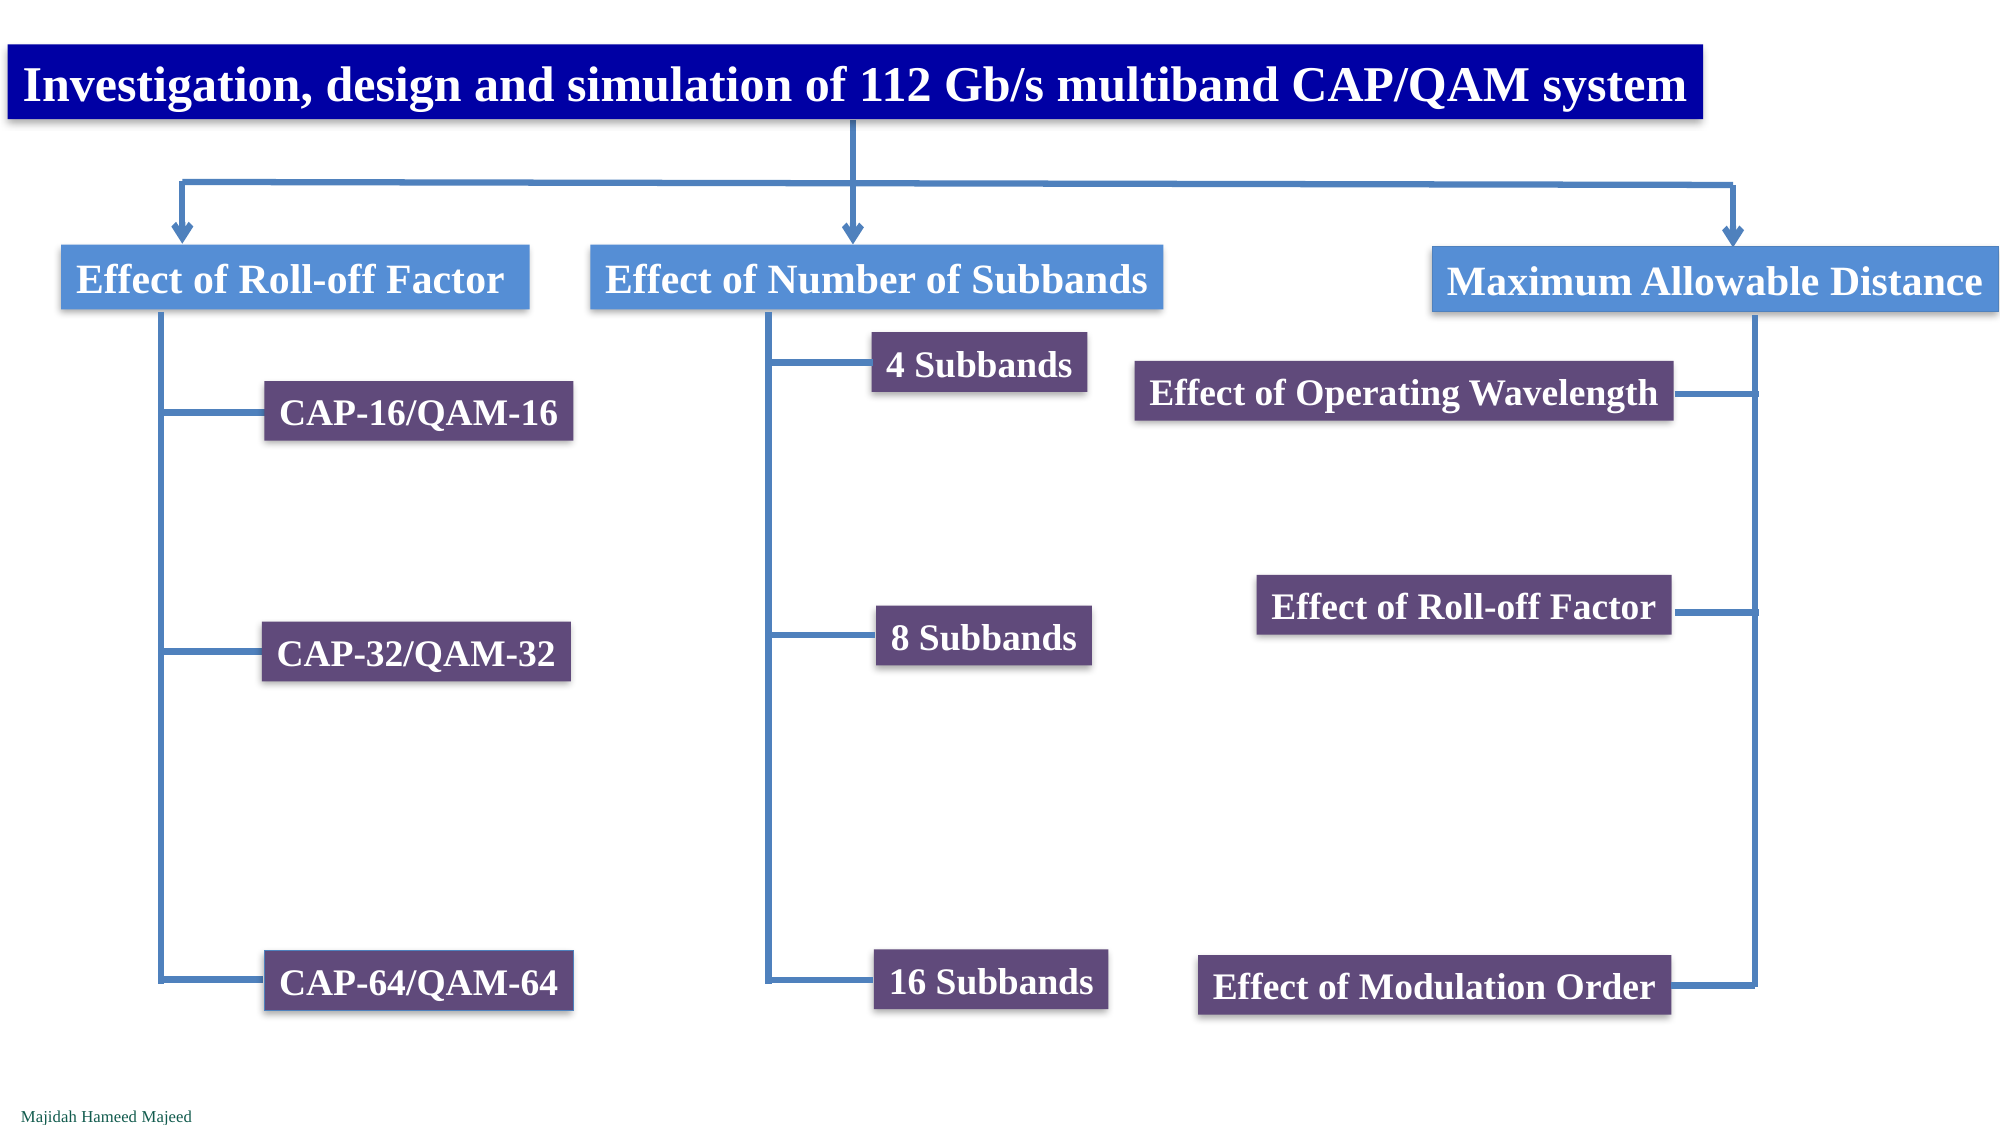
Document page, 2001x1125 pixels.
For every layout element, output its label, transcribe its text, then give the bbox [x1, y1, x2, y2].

text_box Effect of Modulation Order [1198, 955, 1672, 1015]
text_box Effect of Roll-off Factor [1256, 574, 1672, 635]
text_box CAP-16/QAM-16 [264, 381, 574, 441]
text_box CAP-64/QAM-64 [264, 950, 574, 1011]
text_box 4 Subbands [871, 332, 1088, 392]
text_box Majidah Hameed Majeed [6, 1098, 208, 1125]
text_box Investigation, design and simulation of 112 Gb/s multiband CAP/QAM system [7, 44, 1704, 120]
text_box Effect of Number of Subbands [590, 244, 1164, 310]
text_box 16 Subbands [873, 949, 1109, 1010]
text_box Maximum Allowable Distance [1432, 246, 1999, 312]
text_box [853, 181, 1734, 185]
text_box Effect of Roll-off Factor [61, 244, 530, 310]
text_box Effect of Operating Wavelength [1134, 360, 1674, 421]
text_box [183, 181, 852, 185]
text_box 8 Subbands [876, 605, 1092, 666]
text_box CAP-32/QAM-32 [261, 621, 571, 682]
